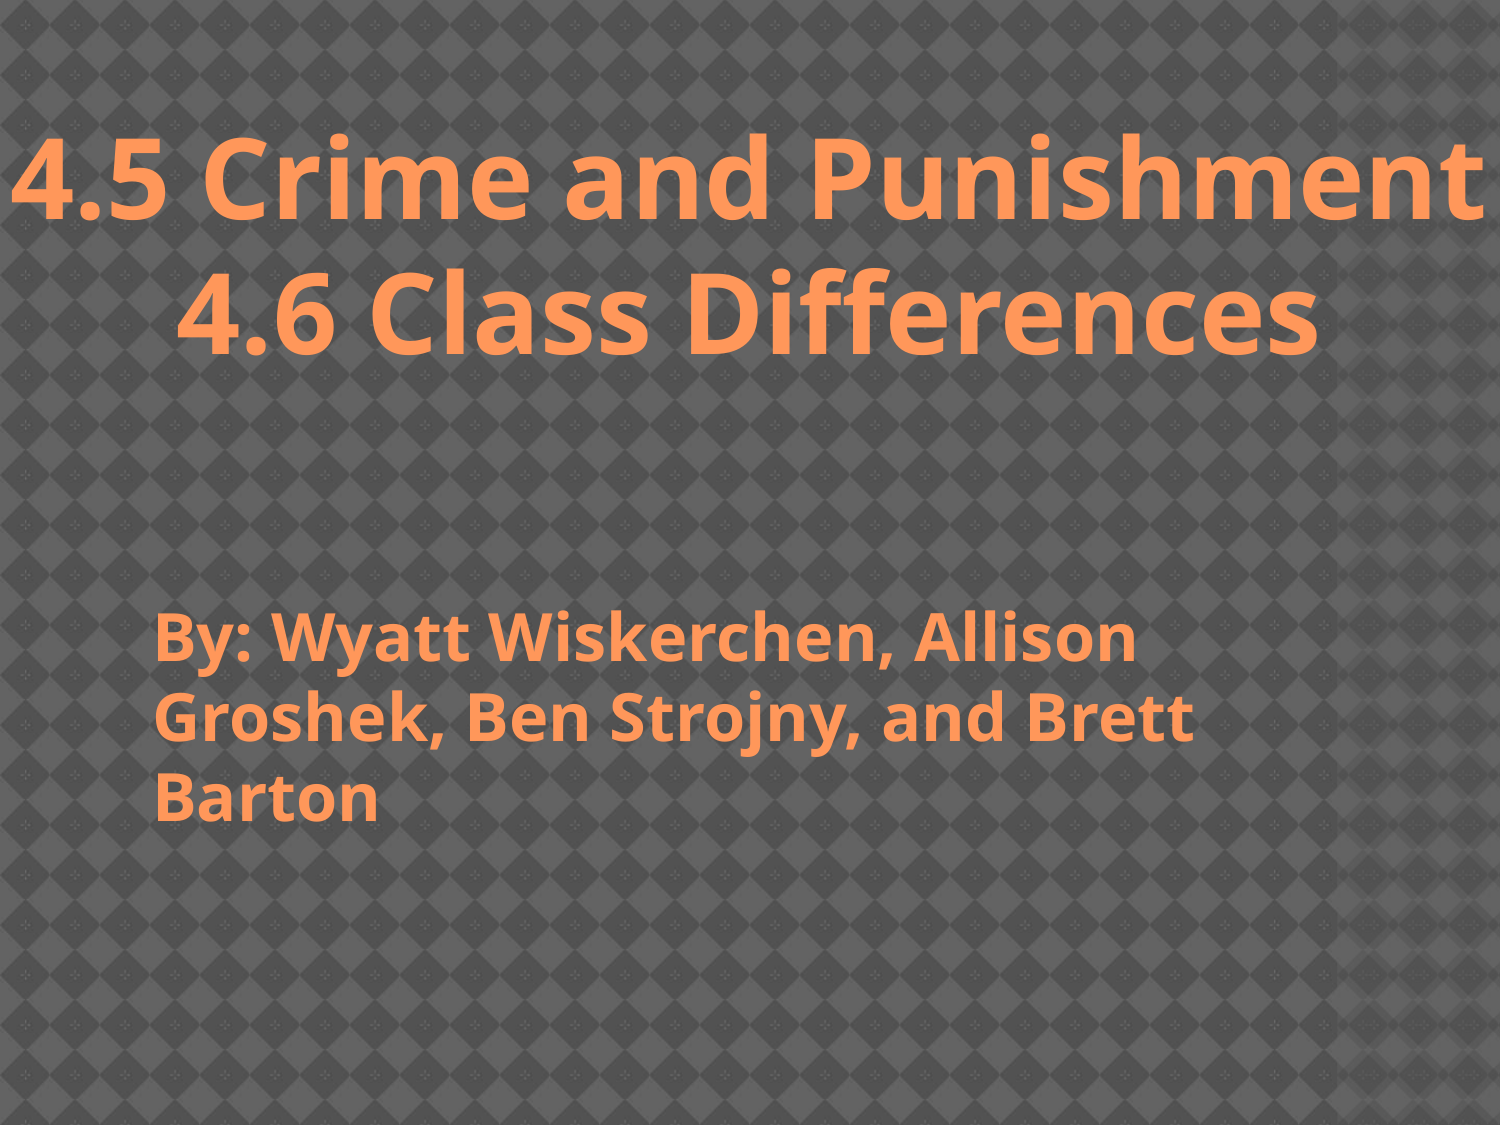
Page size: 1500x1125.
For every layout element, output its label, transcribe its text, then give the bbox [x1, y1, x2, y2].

text_box By: Wyatt Wiskerchen, Allison Groshek, Ben Strojny, and Brett Barton [137, 587, 1400, 843]
text_box 4.5 Crime and Punishment 4.6 Class Differences [0, 99, 1500, 385]
